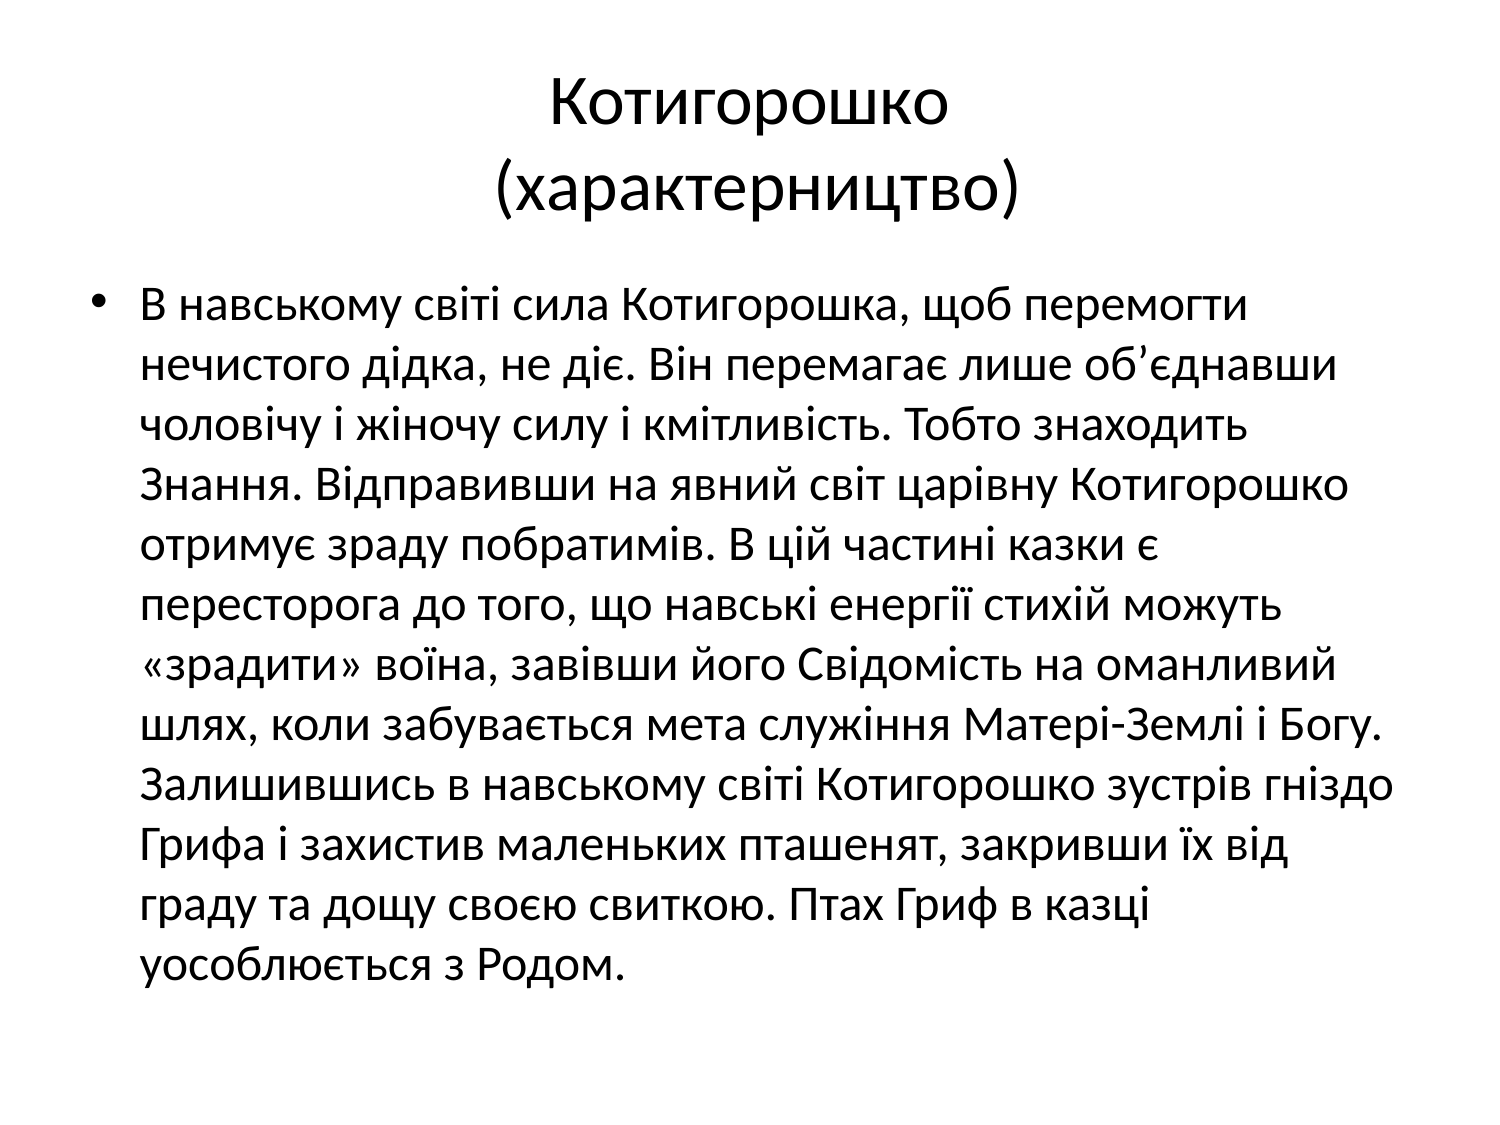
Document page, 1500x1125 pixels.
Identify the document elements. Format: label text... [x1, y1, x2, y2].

list В навському світі сила Котигорошка, щоб перемогти нечистого дідка, не діє. Він перемагає лише об’єднавши чоловічу і жіночу силу і кмітливість. Тобто знаходить Знання. Відправивши на явний світ царівну Котигорошко отримує зраду побратимів. В цій частині казки є пересторога до того, що навські енергії стихій можуть «зрадити» воїна, завівши його Свідомість на оманливий шлях, коли забувається мета служіння Матері-Землі і Богу. Залишившись в навському світі Котигорошко зустрів гніздо Грифа і захистив маленьких пташенят, закривши їх від граду та дощу своєю свиткою. Птах Гриф в казці уособлюється з Родом. [75, 262, 1425, 1005]
title Котигорошко (характерництво) [75, 45, 1425, 233]
